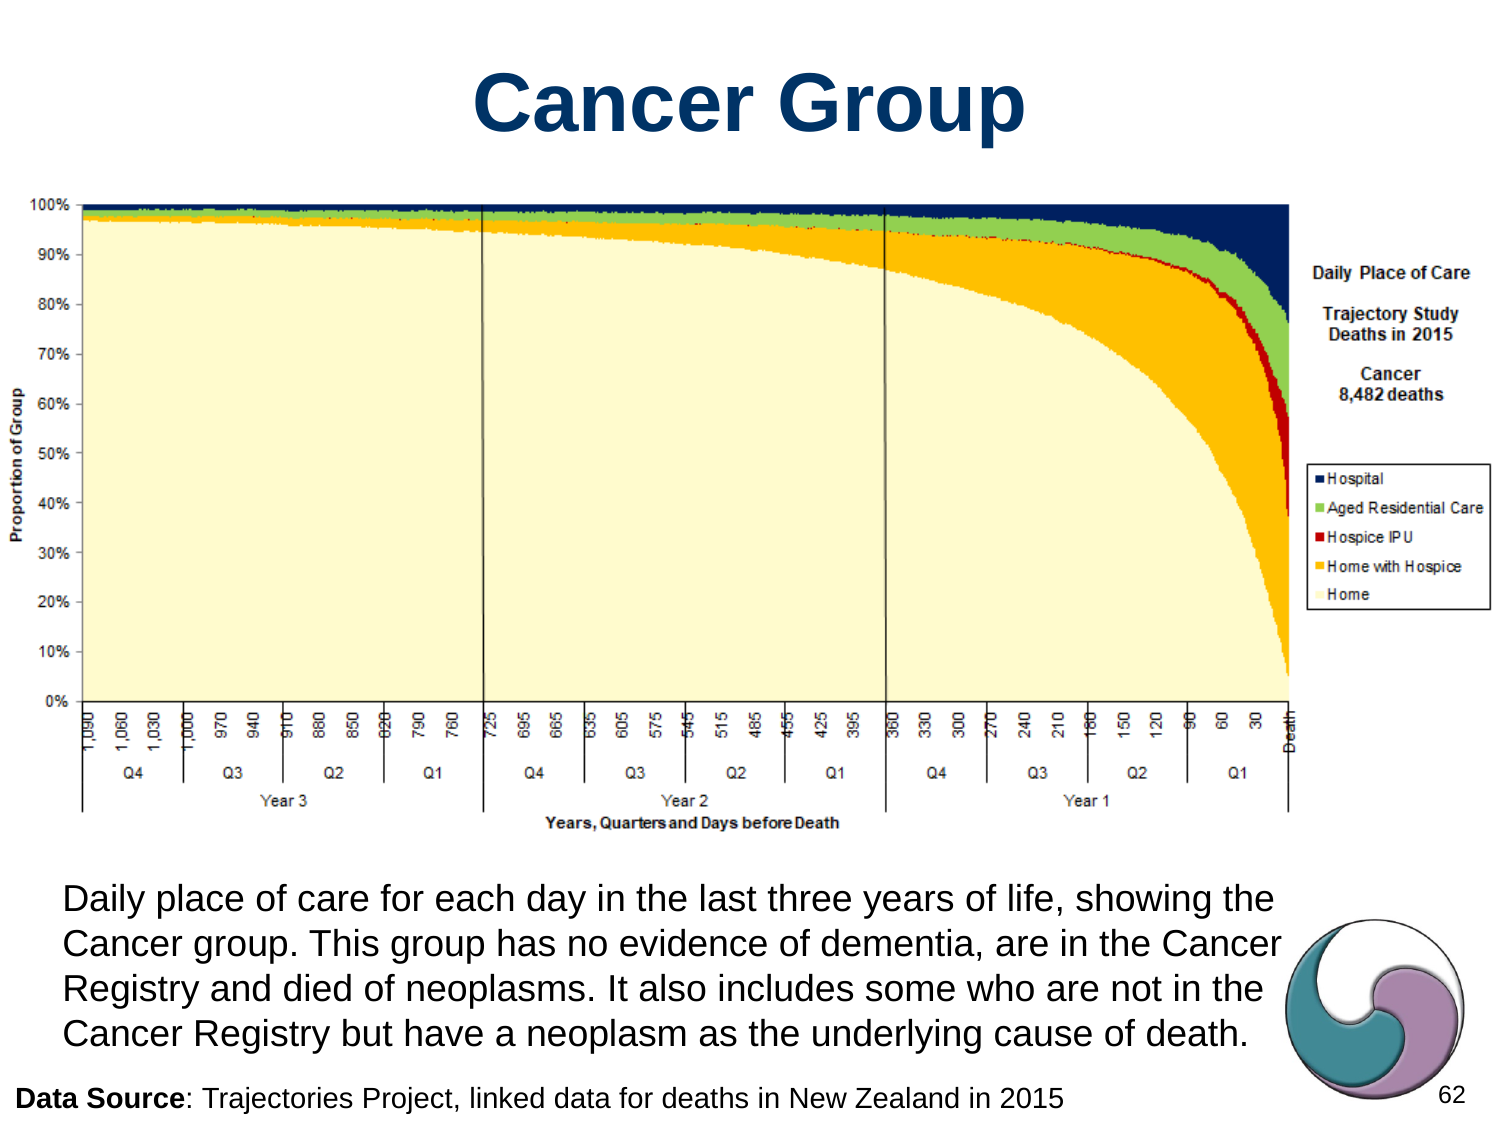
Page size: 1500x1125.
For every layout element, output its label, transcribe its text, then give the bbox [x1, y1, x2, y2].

picture [1442, 1094, 1449, 1101]
picture [0, 184, 1500, 836]
picture [1281, 916, 1468, 1101]
title Cancer Group [0, 12, 1500, 183]
list Daily place of care for each day in the last three years of life, showing the Cancer group. This group has no evidence of dementia, are in the Cancer Registry and died of neoplasms. It also includes some who are not in the Cancer Registry but have a neoplasm as the underlying cause of death. [47, 866, 1330, 918]
list Data Source: Trajectories Project, linked data for deaths in New Zealand in 2015 [0, 1071, 1188, 1123]
